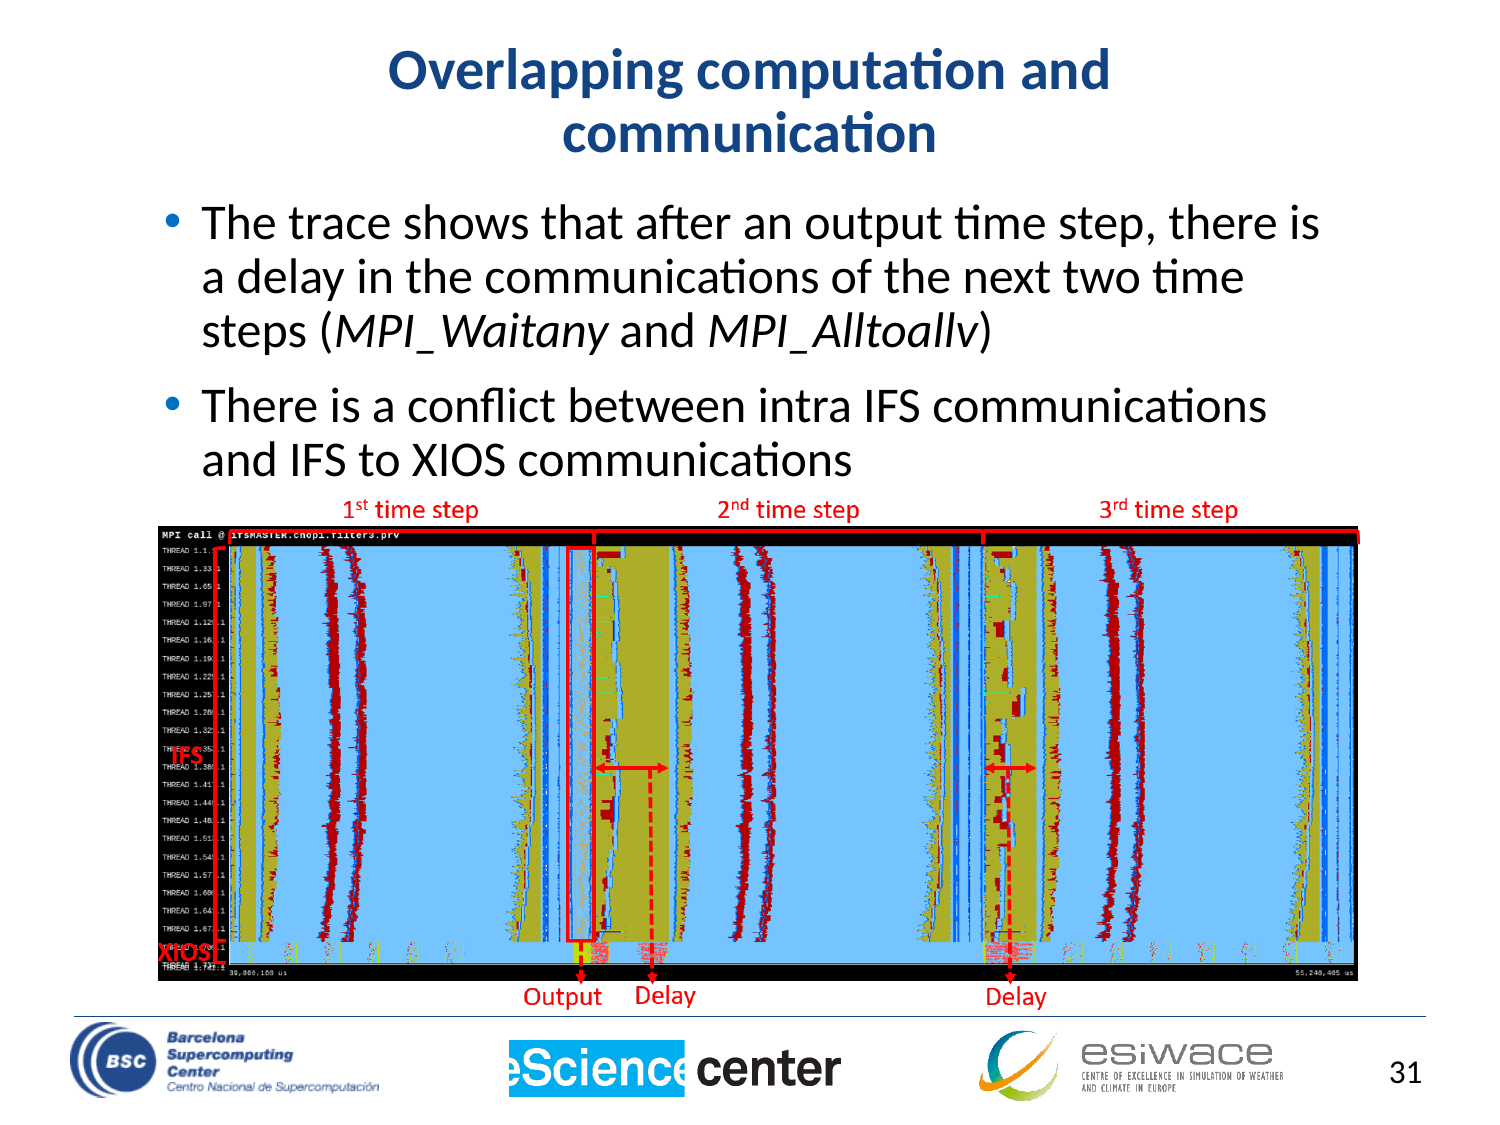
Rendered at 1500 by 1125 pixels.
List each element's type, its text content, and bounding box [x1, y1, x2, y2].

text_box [73, 1016, 1438, 1103]
picture [140, 483, 1360, 1029]
list The trace shows that after an output time step, there is a delay in the communications of the next two time steps (MPI_Waitany and MPI_Alltoallv) There is a conflict between intra IFS communications and IFS to XIOS communications [140, 166, 1360, 483]
title Overlapping computation and communication [192, 45, 1308, 159]
